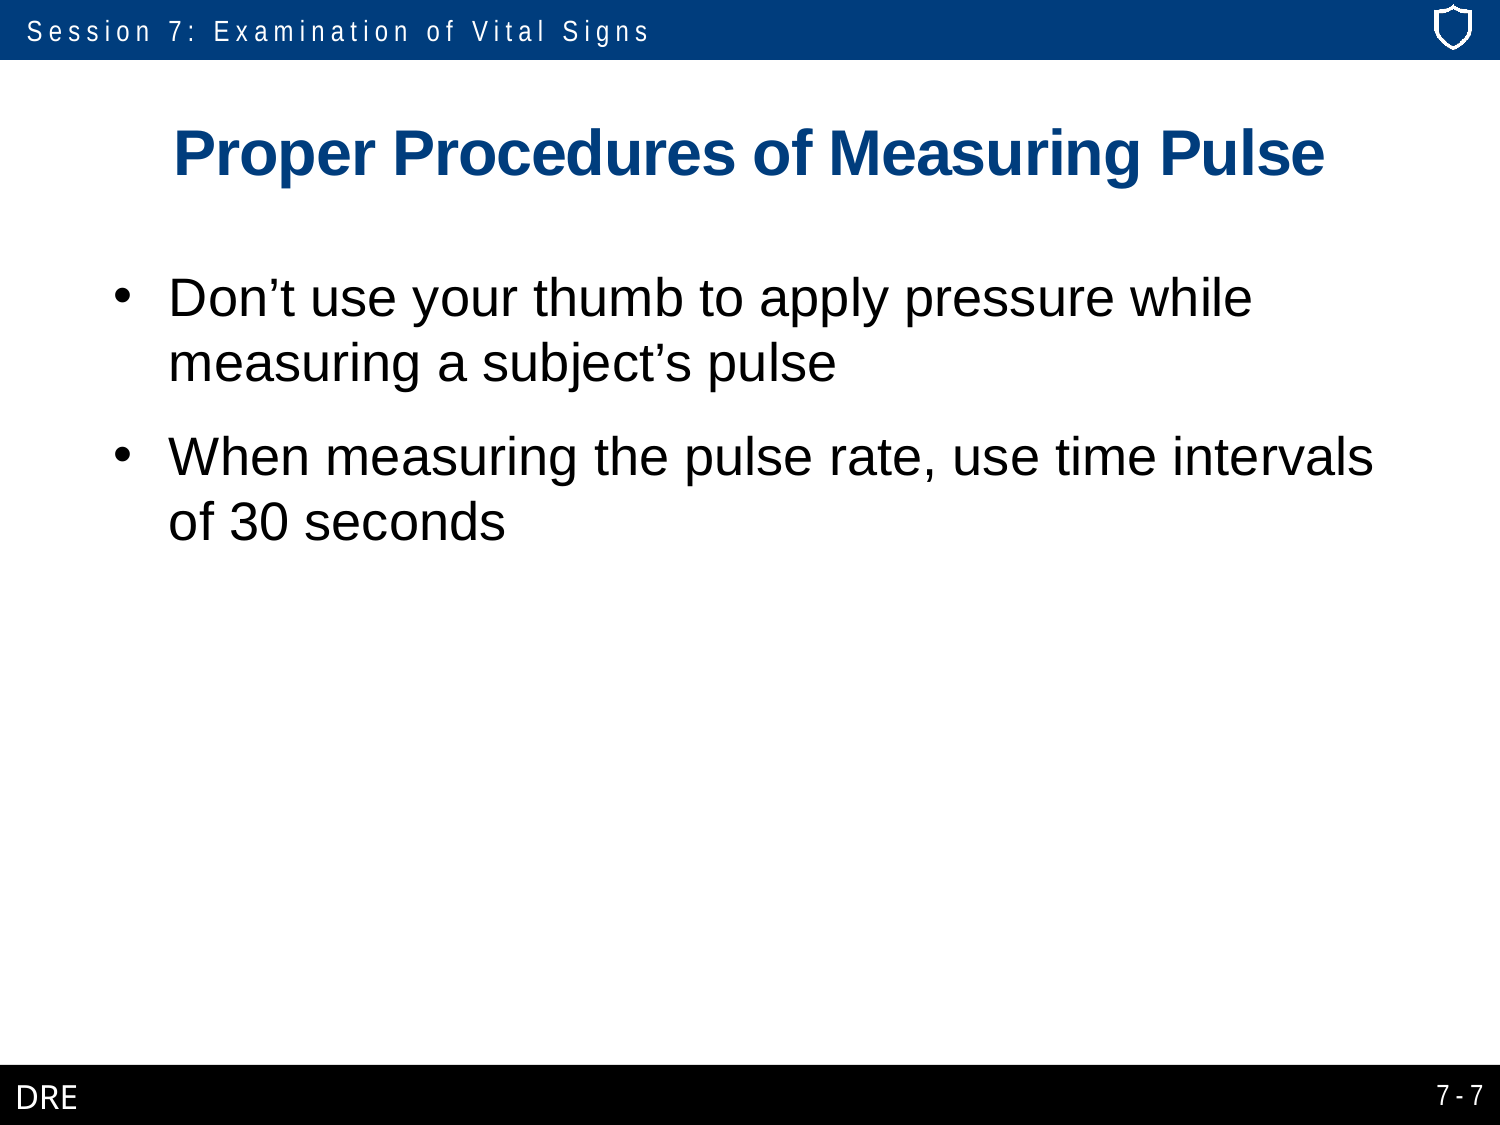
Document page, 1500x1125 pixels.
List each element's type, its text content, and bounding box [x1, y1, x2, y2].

slide_number 7-7 [1218, 1063, 1499, 1124]
title Proper Procedures of Measuring Pulse [75, 75, 1425, 225]
picture [1434, 4, 1472, 50]
list Don’t use your thumb to apply pressure while measuring a subject’s pulse When measuring the pulse rate, use time intervals of 30 seconds [75, 254, 1425, 1005]
